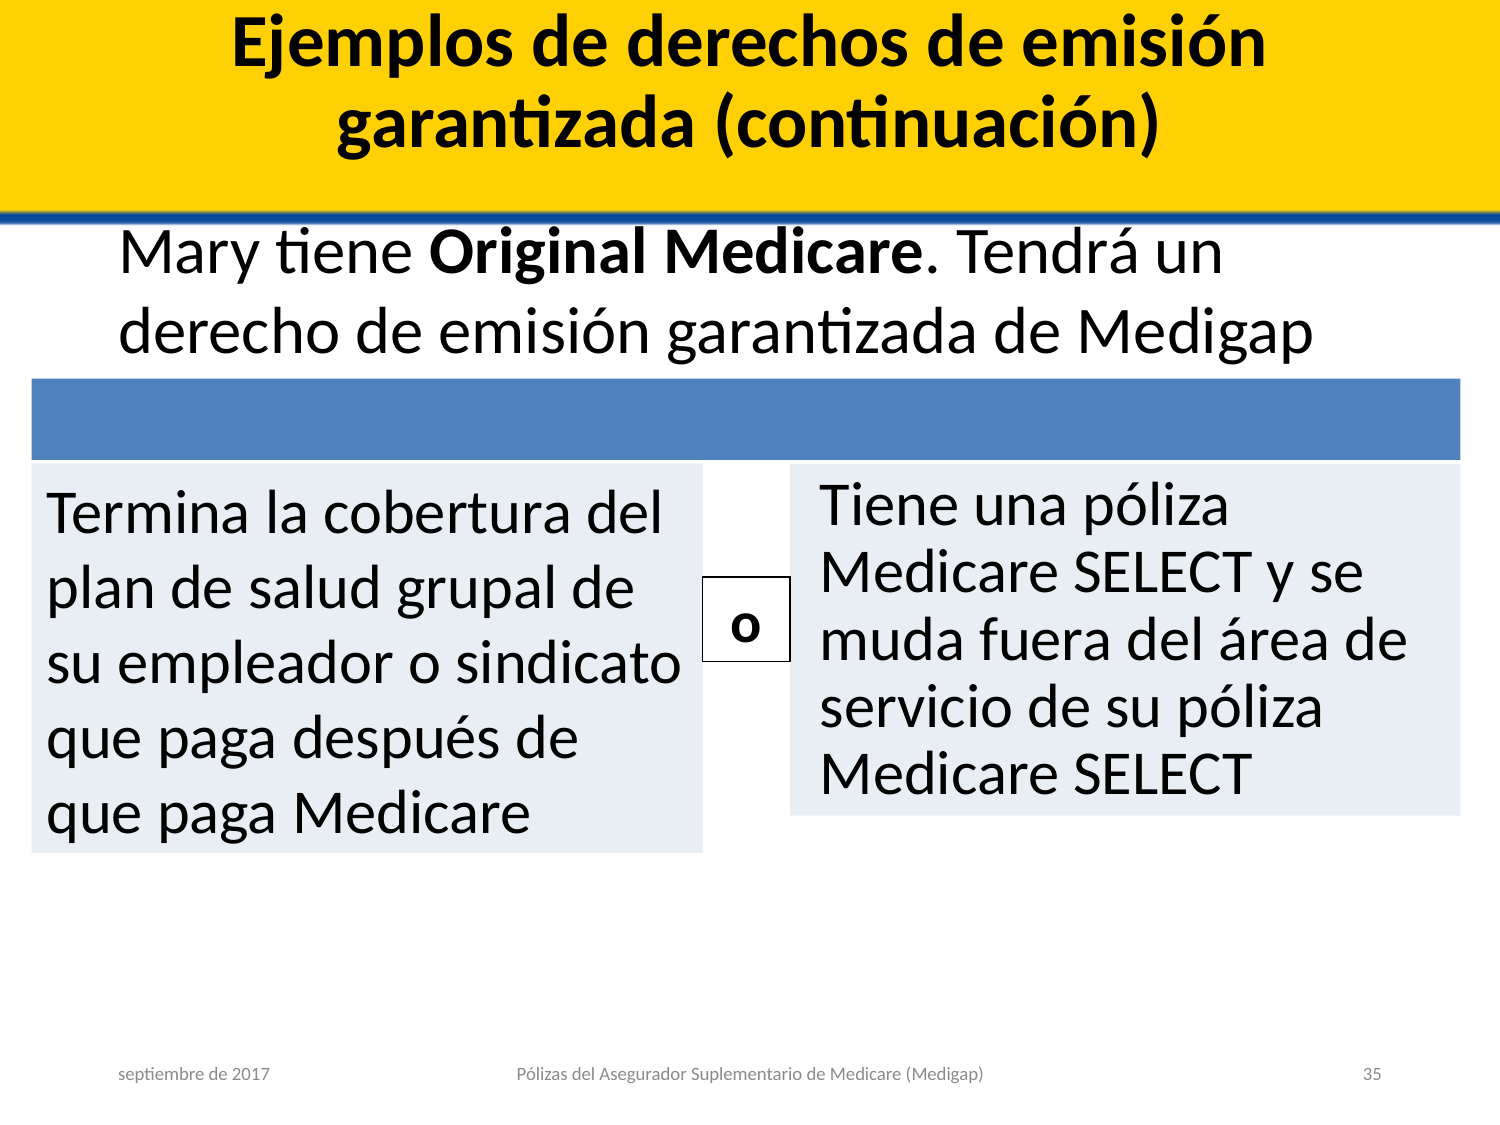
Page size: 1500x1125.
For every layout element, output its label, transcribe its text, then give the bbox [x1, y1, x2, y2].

footer Pólizas del Asegurador Suplementario de Medicare (Medigap) [496, 1042, 1004, 1103]
slide_number septiembre de 2017 [103, 1042, 441, 1103]
list Mary tiene Original Medicare. Tendrá un derecho de emisión garantizada de Medigap si... [103, 199, 1397, 378]
text_box [31, 378, 1461, 460]
picture [0, 0, 1500, 1125]
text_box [31, 463, 1461, 858]
title Ejemplos de derechos de emisión garantizada (continuación) [103, 0, 1397, 167]
slide_number 35 [1059, 1042, 1397, 1103]
